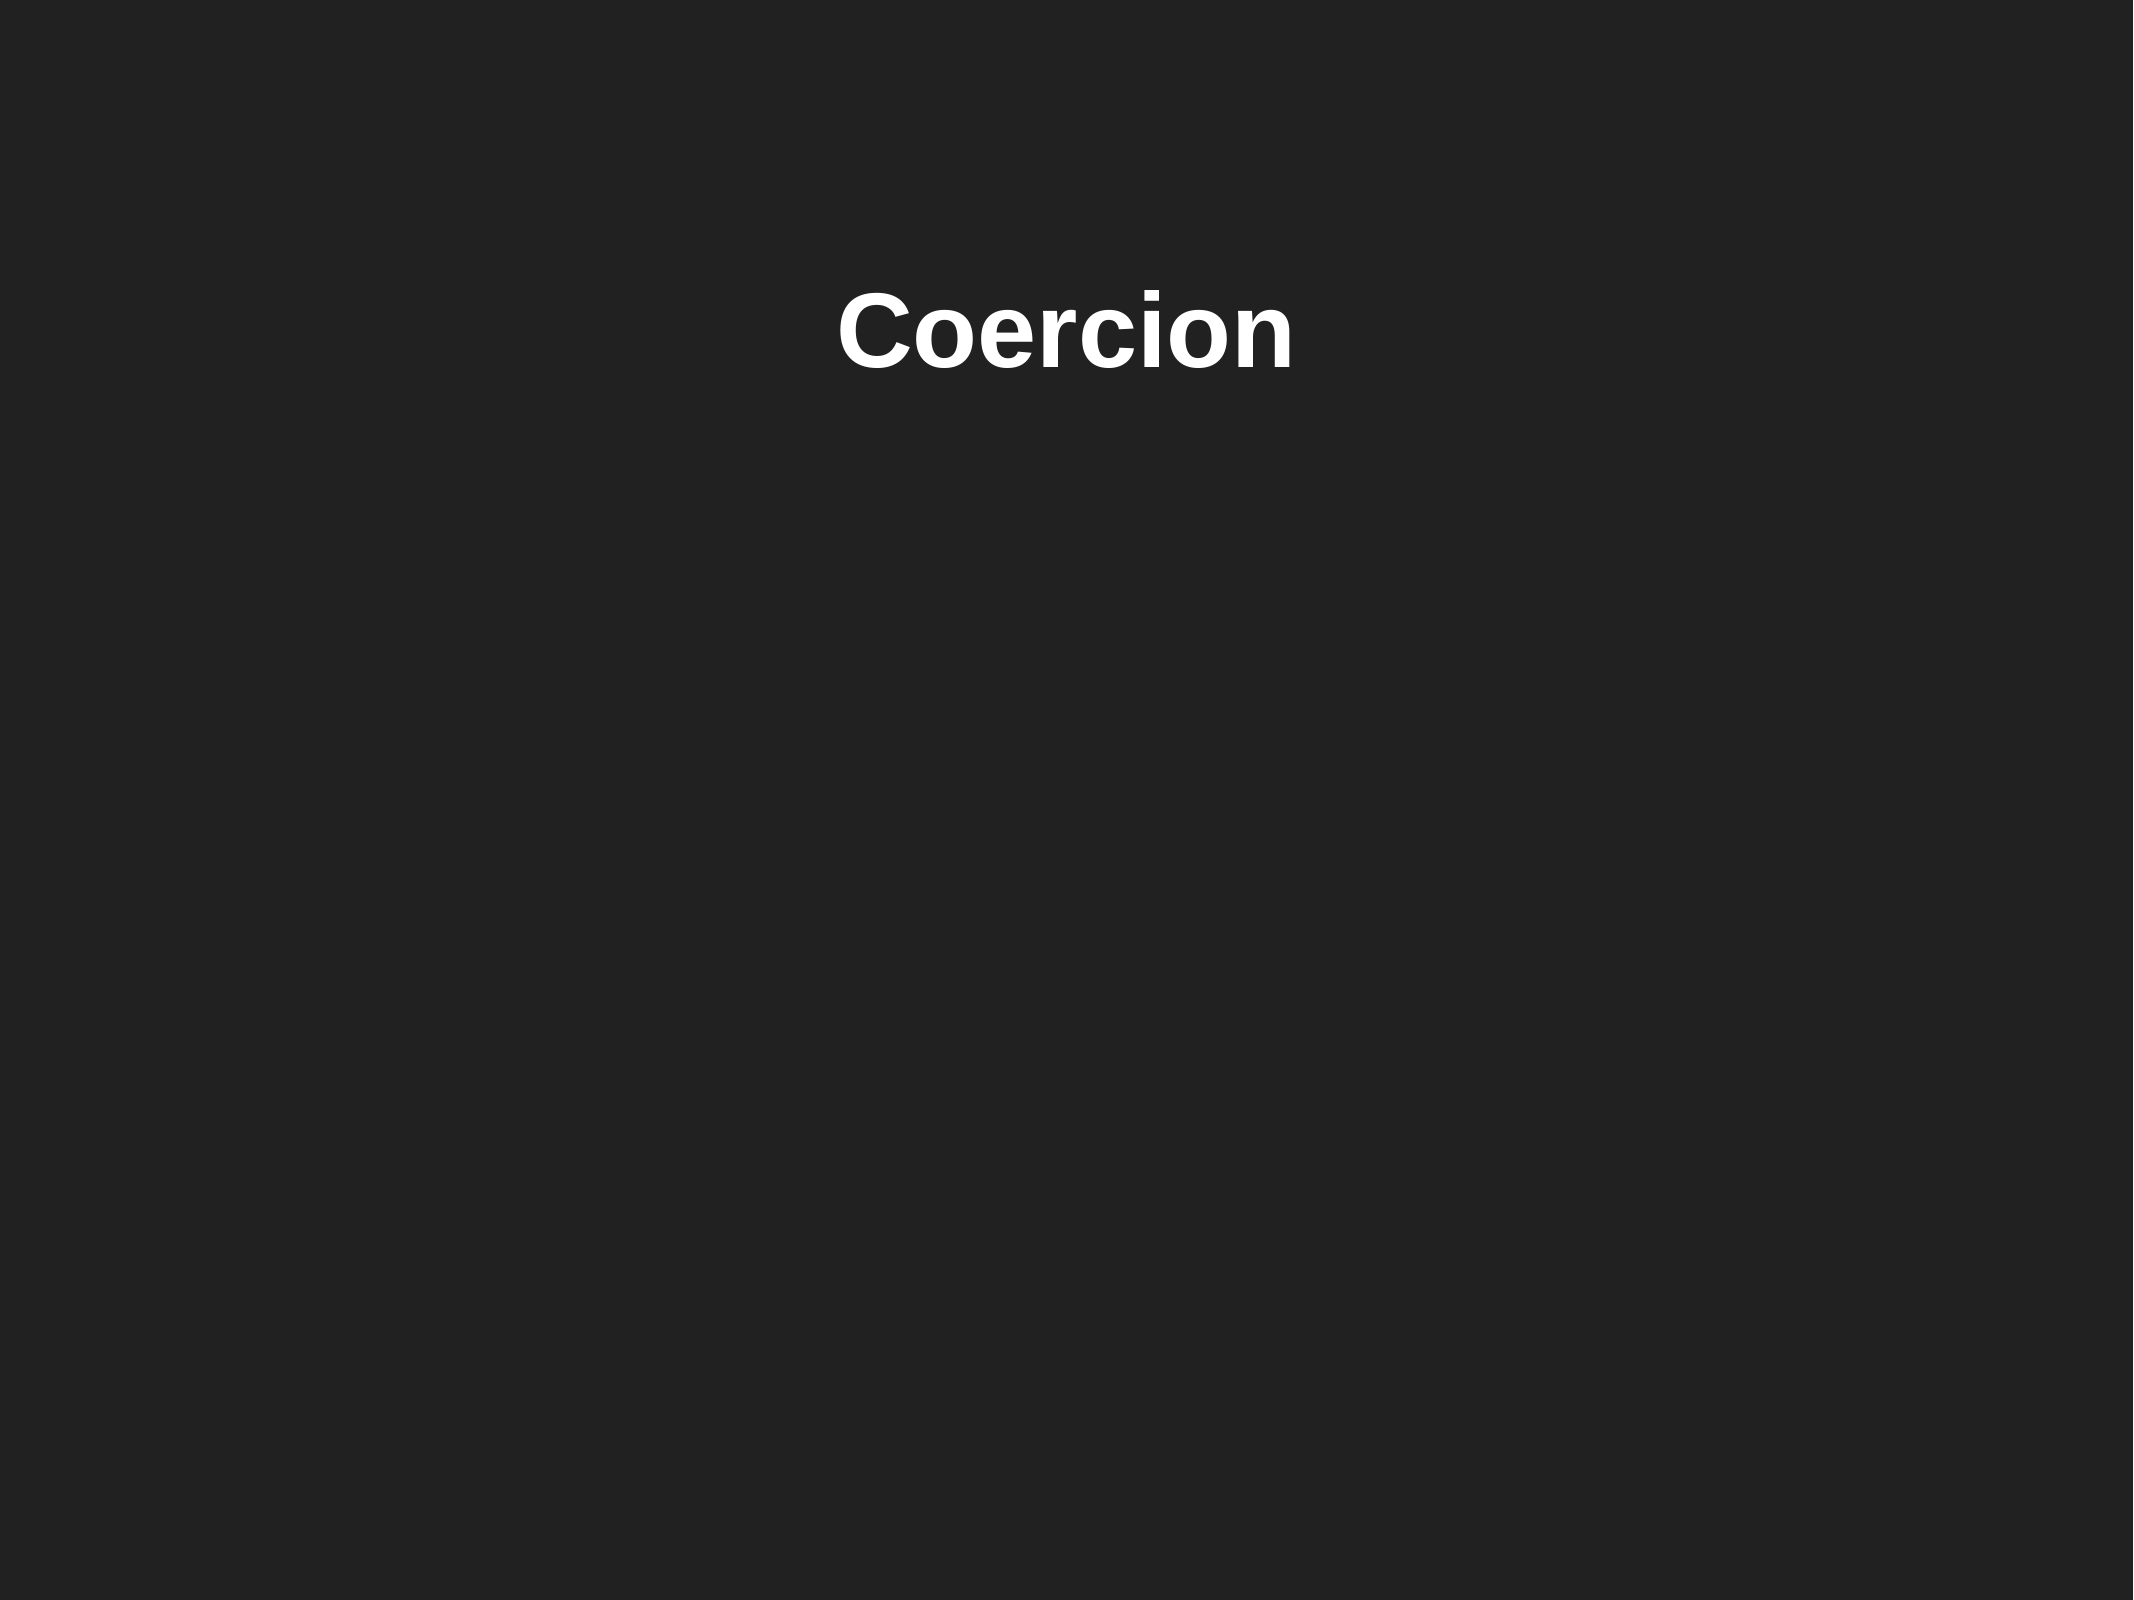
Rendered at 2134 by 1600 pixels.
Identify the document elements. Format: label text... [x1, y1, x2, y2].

text_box Coercion [827, 252, 1306, 397]
